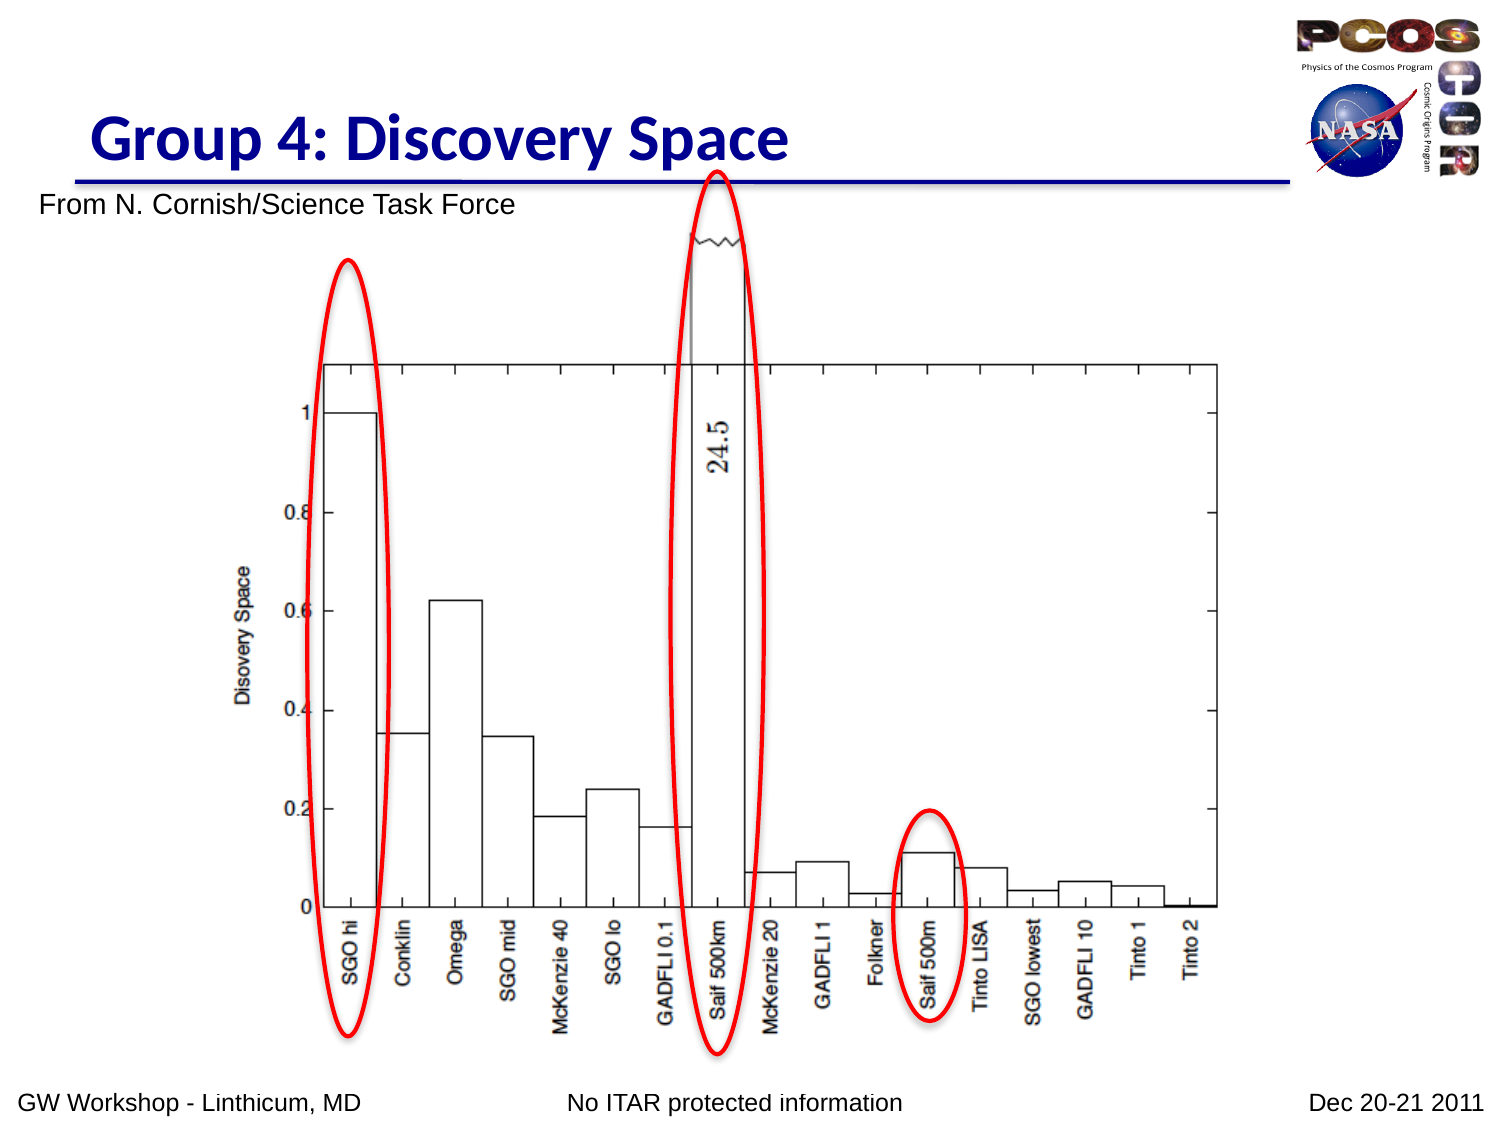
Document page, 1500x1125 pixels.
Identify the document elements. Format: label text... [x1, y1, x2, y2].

picture [1285, 15, 1486, 185]
text_box From N. Cornish/Science Task Force [23, 177, 190, 228]
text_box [195, 171, 1302, 1094]
title Group 4: Discovery Space [75, 39, 1328, 182]
